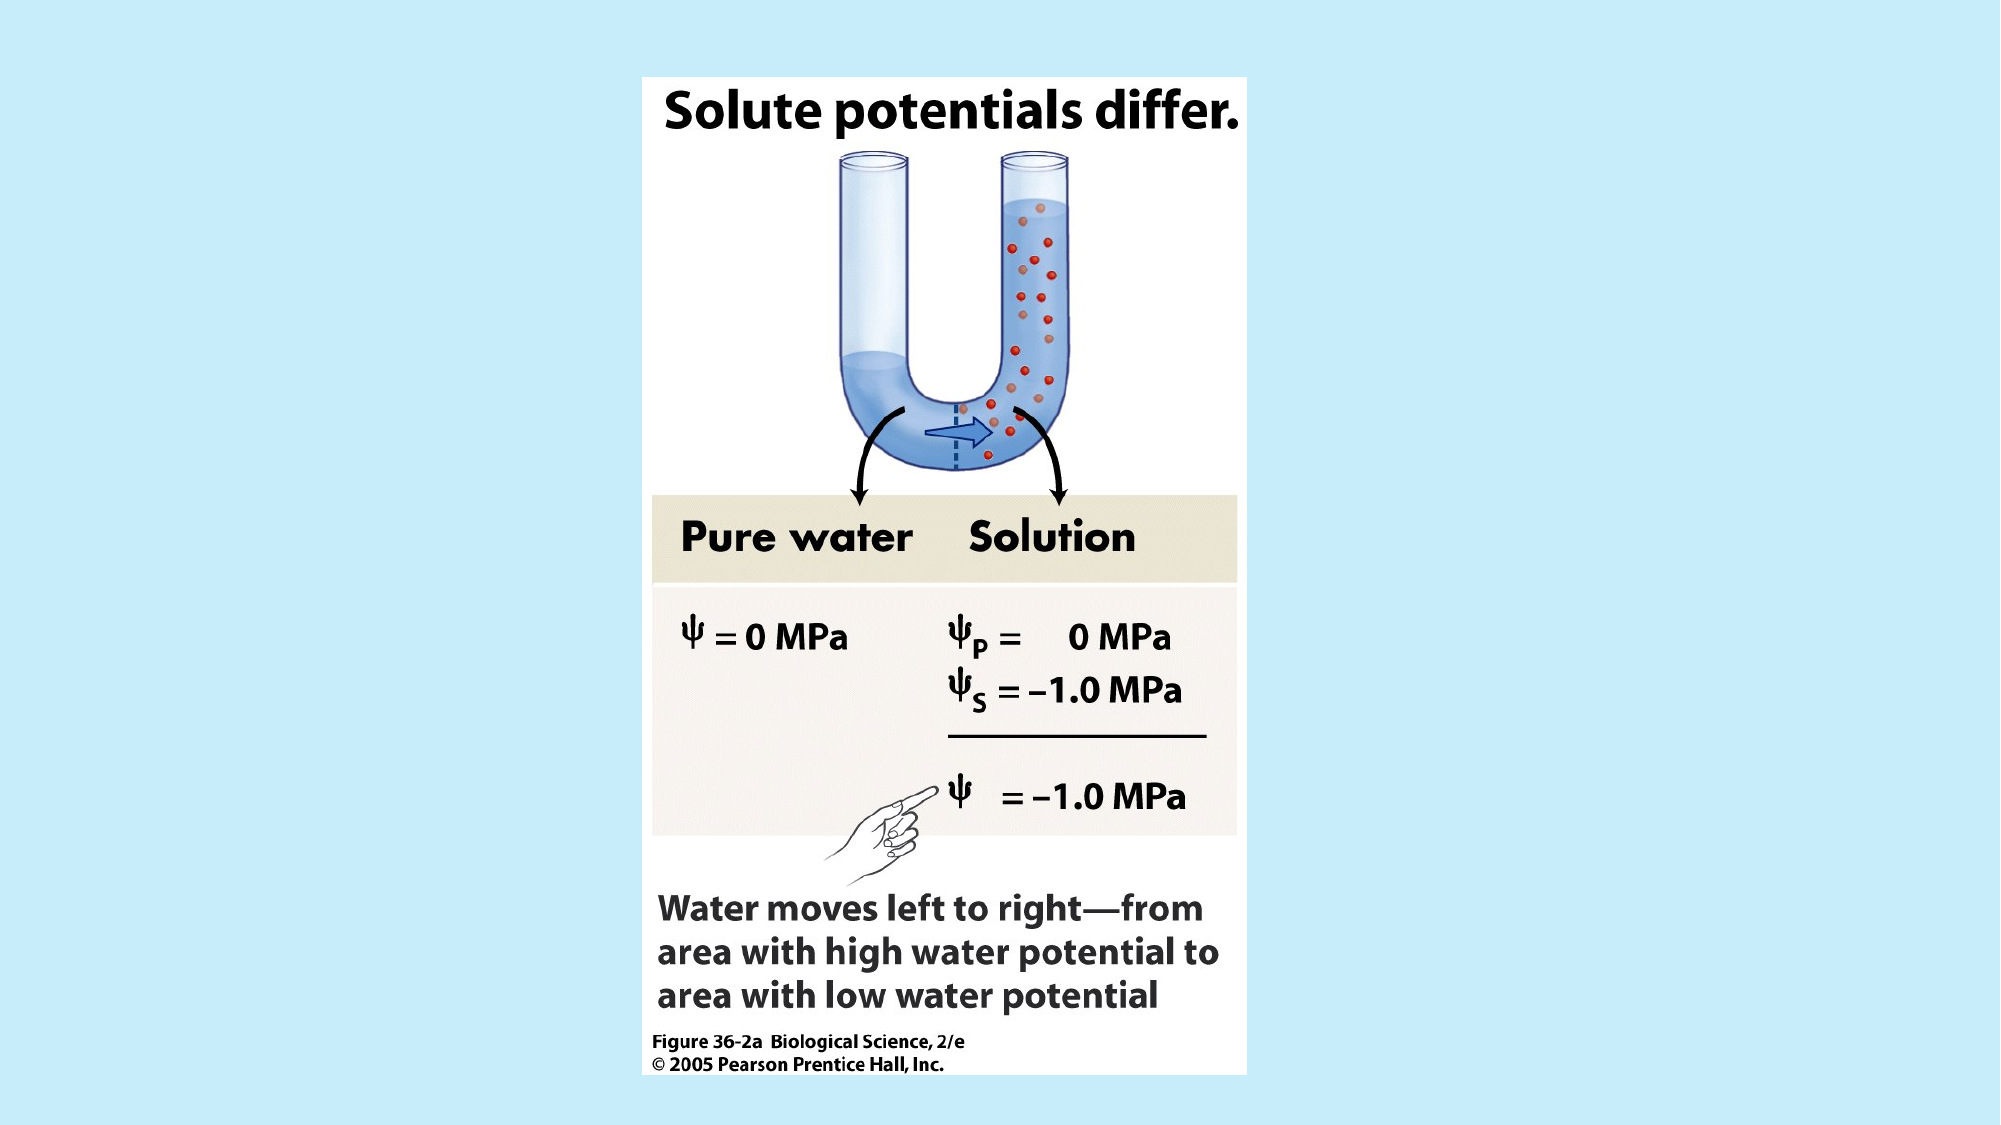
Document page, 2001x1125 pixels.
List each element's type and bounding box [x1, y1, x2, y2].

picture [642, 77, 1247, 1075]
